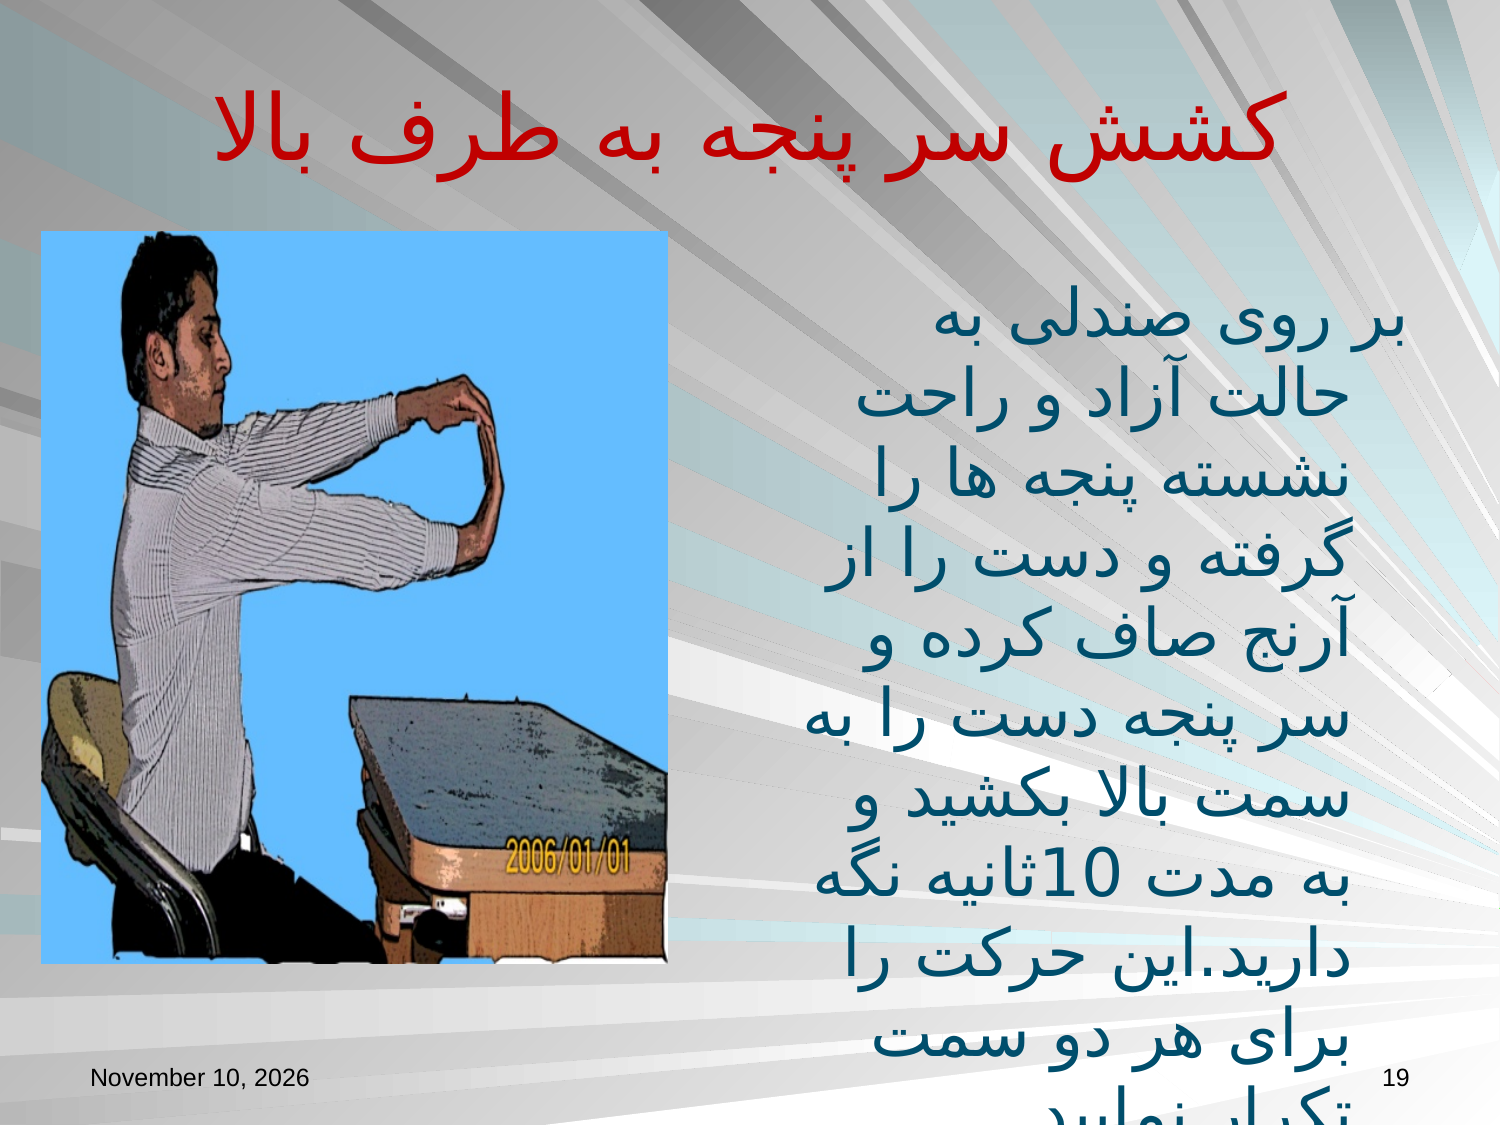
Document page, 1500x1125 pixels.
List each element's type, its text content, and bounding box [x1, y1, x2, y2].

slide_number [74, 1023, 426, 1100]
slide_number 19 [1074, 1023, 1426, 1100]
title کشش سر پنجه به طرف بالا [74, 89, 1426, 268]
list بر روی صندلی به حالت آزاد و راحت نشسته پنجه ها را گرفته و دست را از آرنج صاف کرده و سر پنجه دست را به سمت بالا بکشید و به مدت 10ثانیه نگه دارید.این حرکت را برای هر دو سمت تکرار نمایید . [762, 262, 1426, 1006]
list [41, 231, 668, 965]
